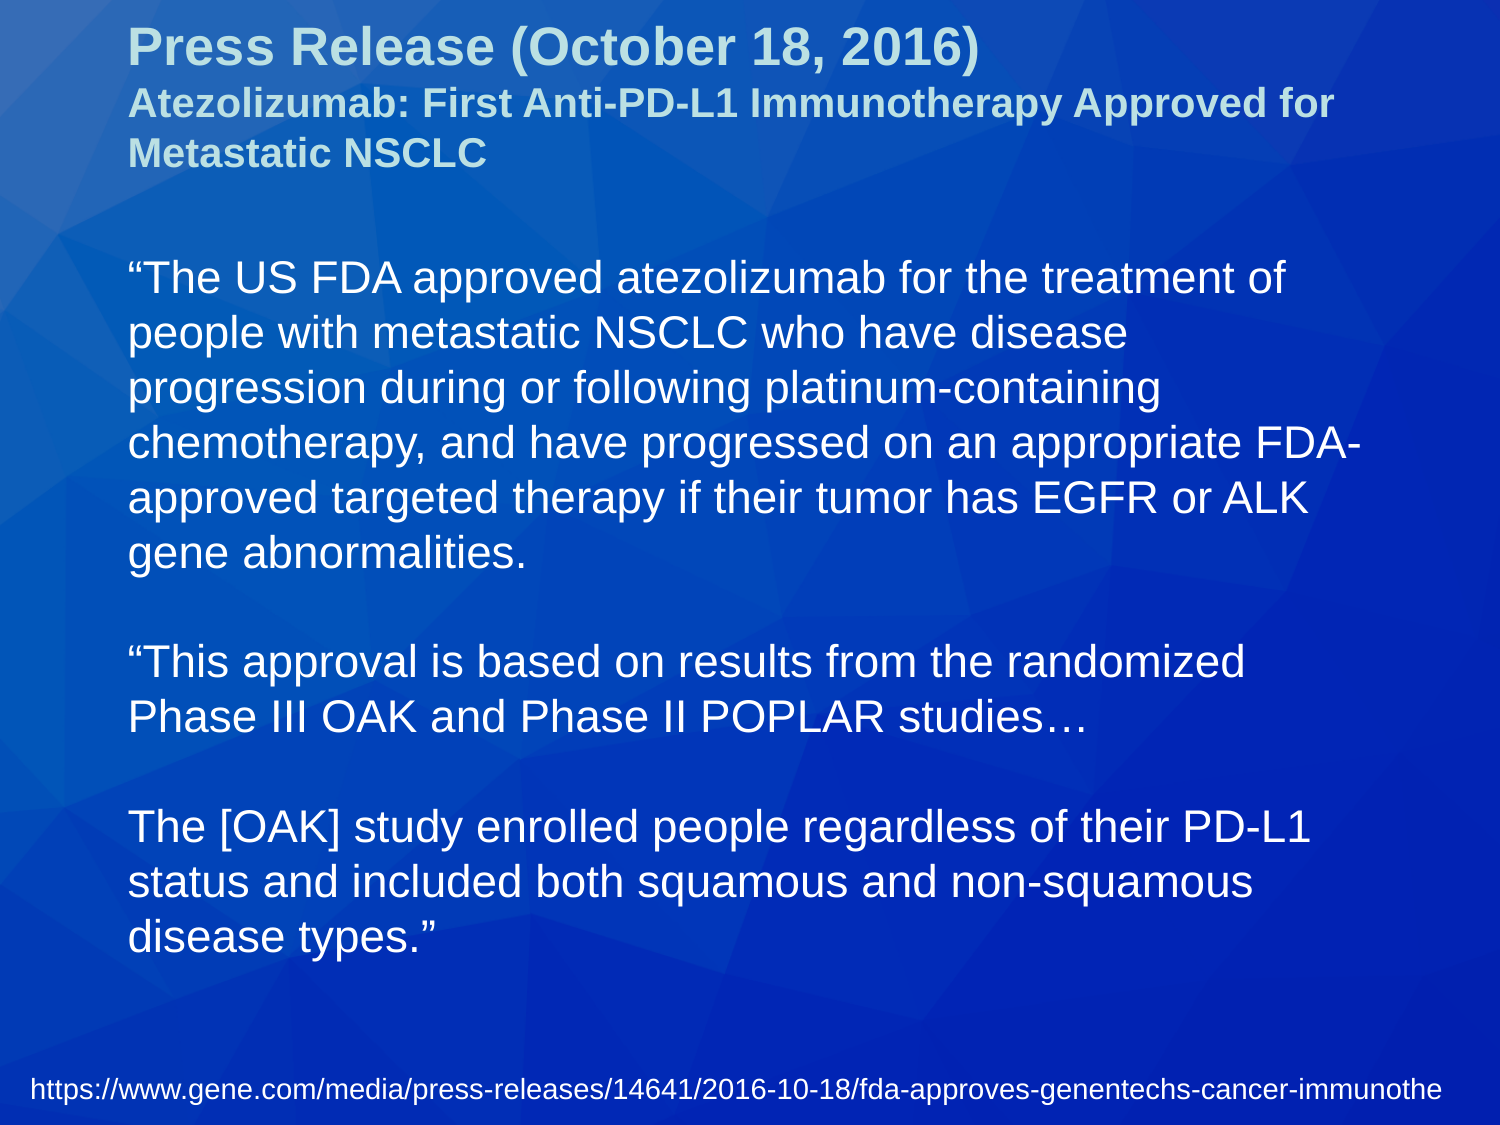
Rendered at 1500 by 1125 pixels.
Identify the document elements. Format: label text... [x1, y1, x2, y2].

picture [0, 0, 1500, 1125]
title Press Release (October 18, 2016) Atezolizumab: First Anti-PD-L1 Immunotherapy Approved for Metastatic NSCLC [112, 0, 1388, 188]
list “The US FDA approved atezolizumab for the treatment of people with metastatic NSCLC who have disease progression during or following platinum-containing chemotherapy, and have progressed on an appropriate FDA-approved targeted therapy if their tumor has EGFR or ALK gene abnormalities. “This approval is based on results from the randomized Phase III OAK and Phase II POPLAR studies… The [OAK] study enrolled people regardless of their PD-L1 status and included both squamous and non-squamous disease types.” [112, 239, 1388, 988]
text_box https://www.gene.com/media/press-releases/14641/2016-10-18/fda-approves-genentechs-cancer-immunothe [15, 1062, 1460, 1113]
